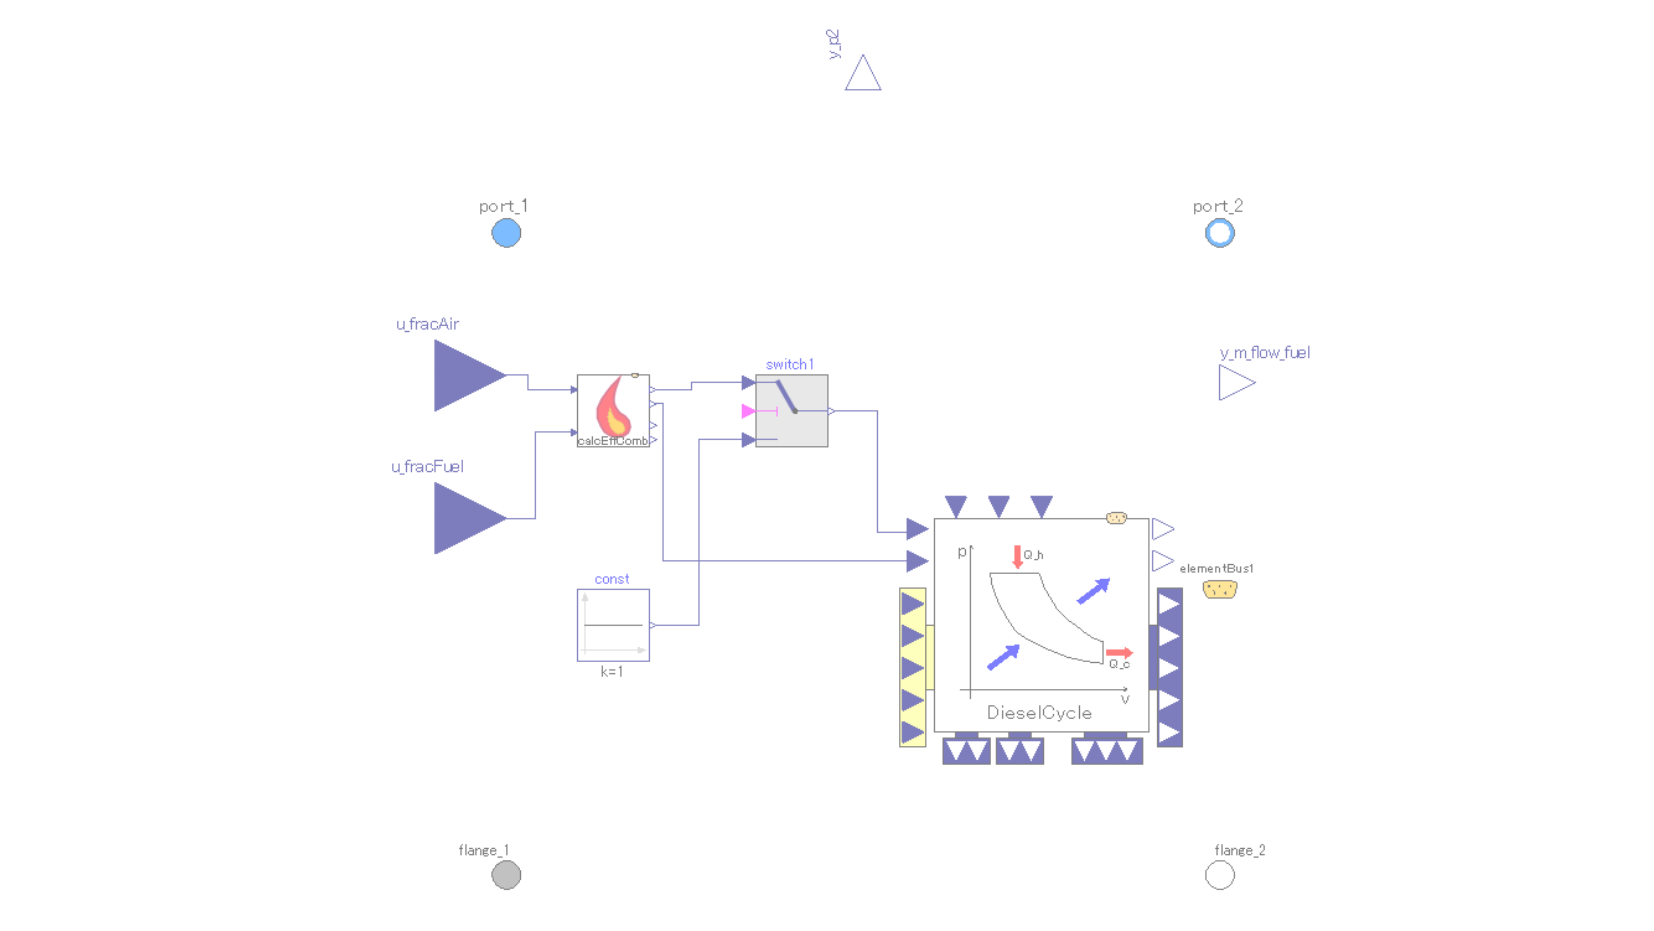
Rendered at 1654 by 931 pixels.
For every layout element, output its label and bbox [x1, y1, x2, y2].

picture [344, 0, 1312, 931]
